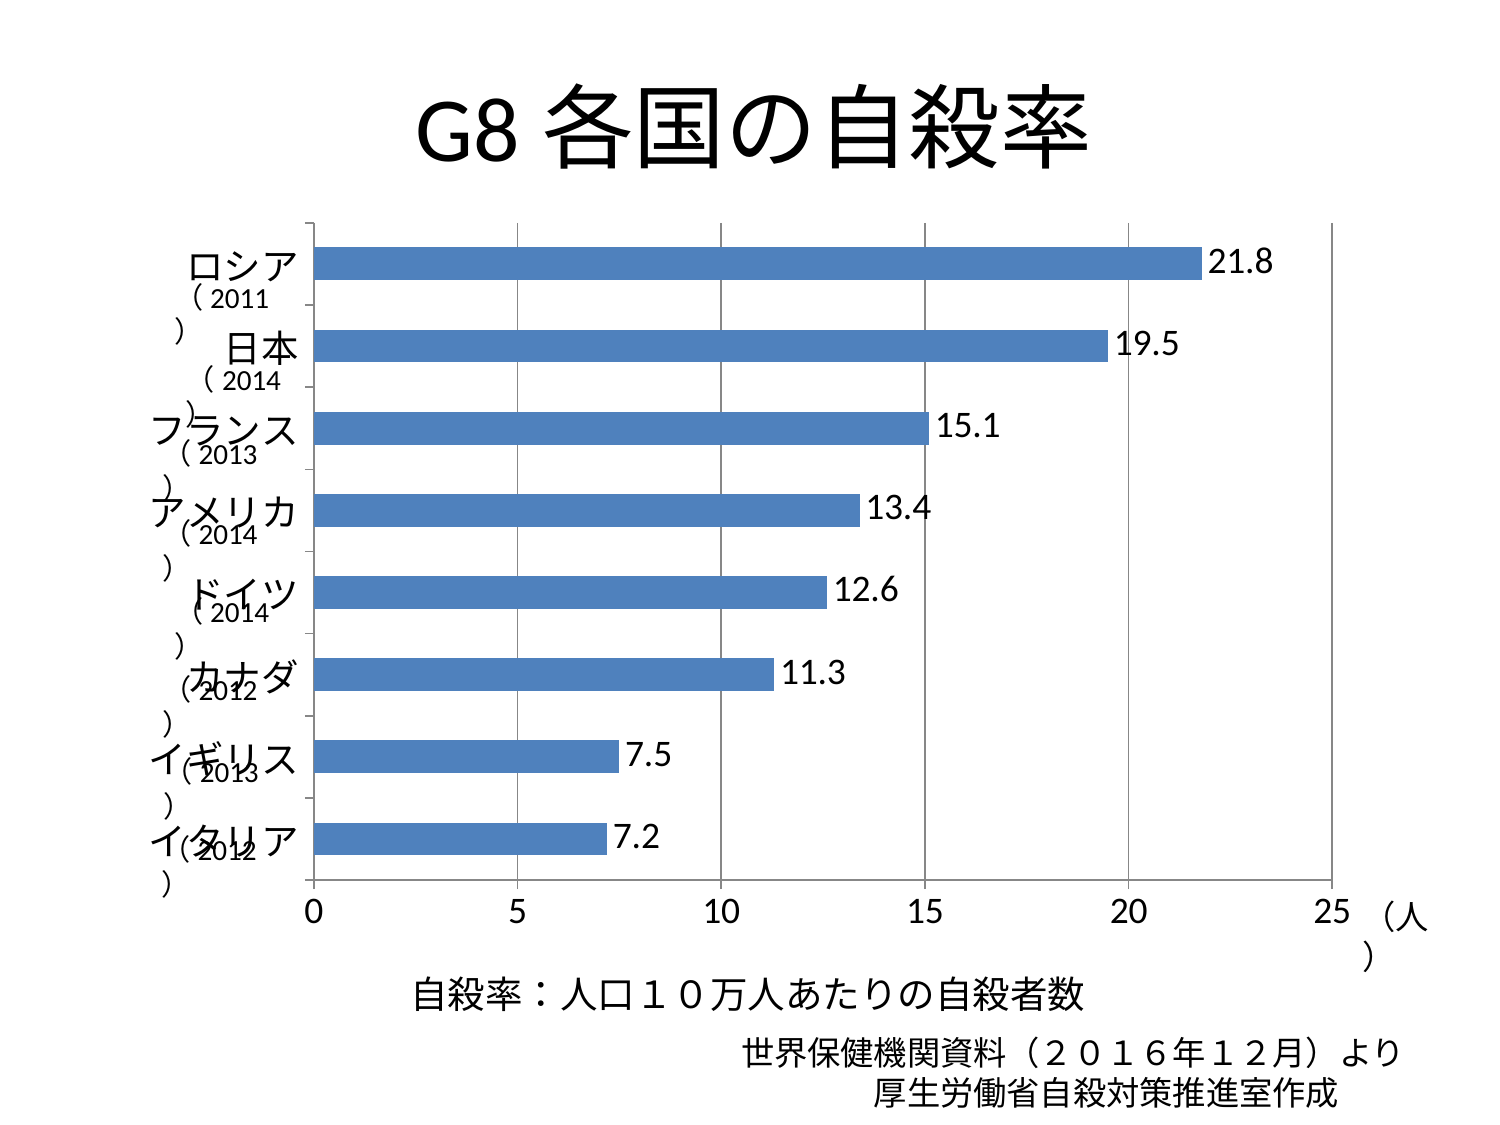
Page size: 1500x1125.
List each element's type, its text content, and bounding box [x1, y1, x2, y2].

text_box 世界保健機関資料（２０１６年１２月）より 厚生労働省自殺対策推進室作成 [726, 1024, 1436, 1120]
chart [123, 207, 1377, 948]
text_box 自殺率：人口１０万人あたりの自殺者数 [395, 964, 1500, 1024]
text_box （人） [1347, 889, 1454, 984]
title G8各国の自殺率 [79, 30, 1430, 219]
